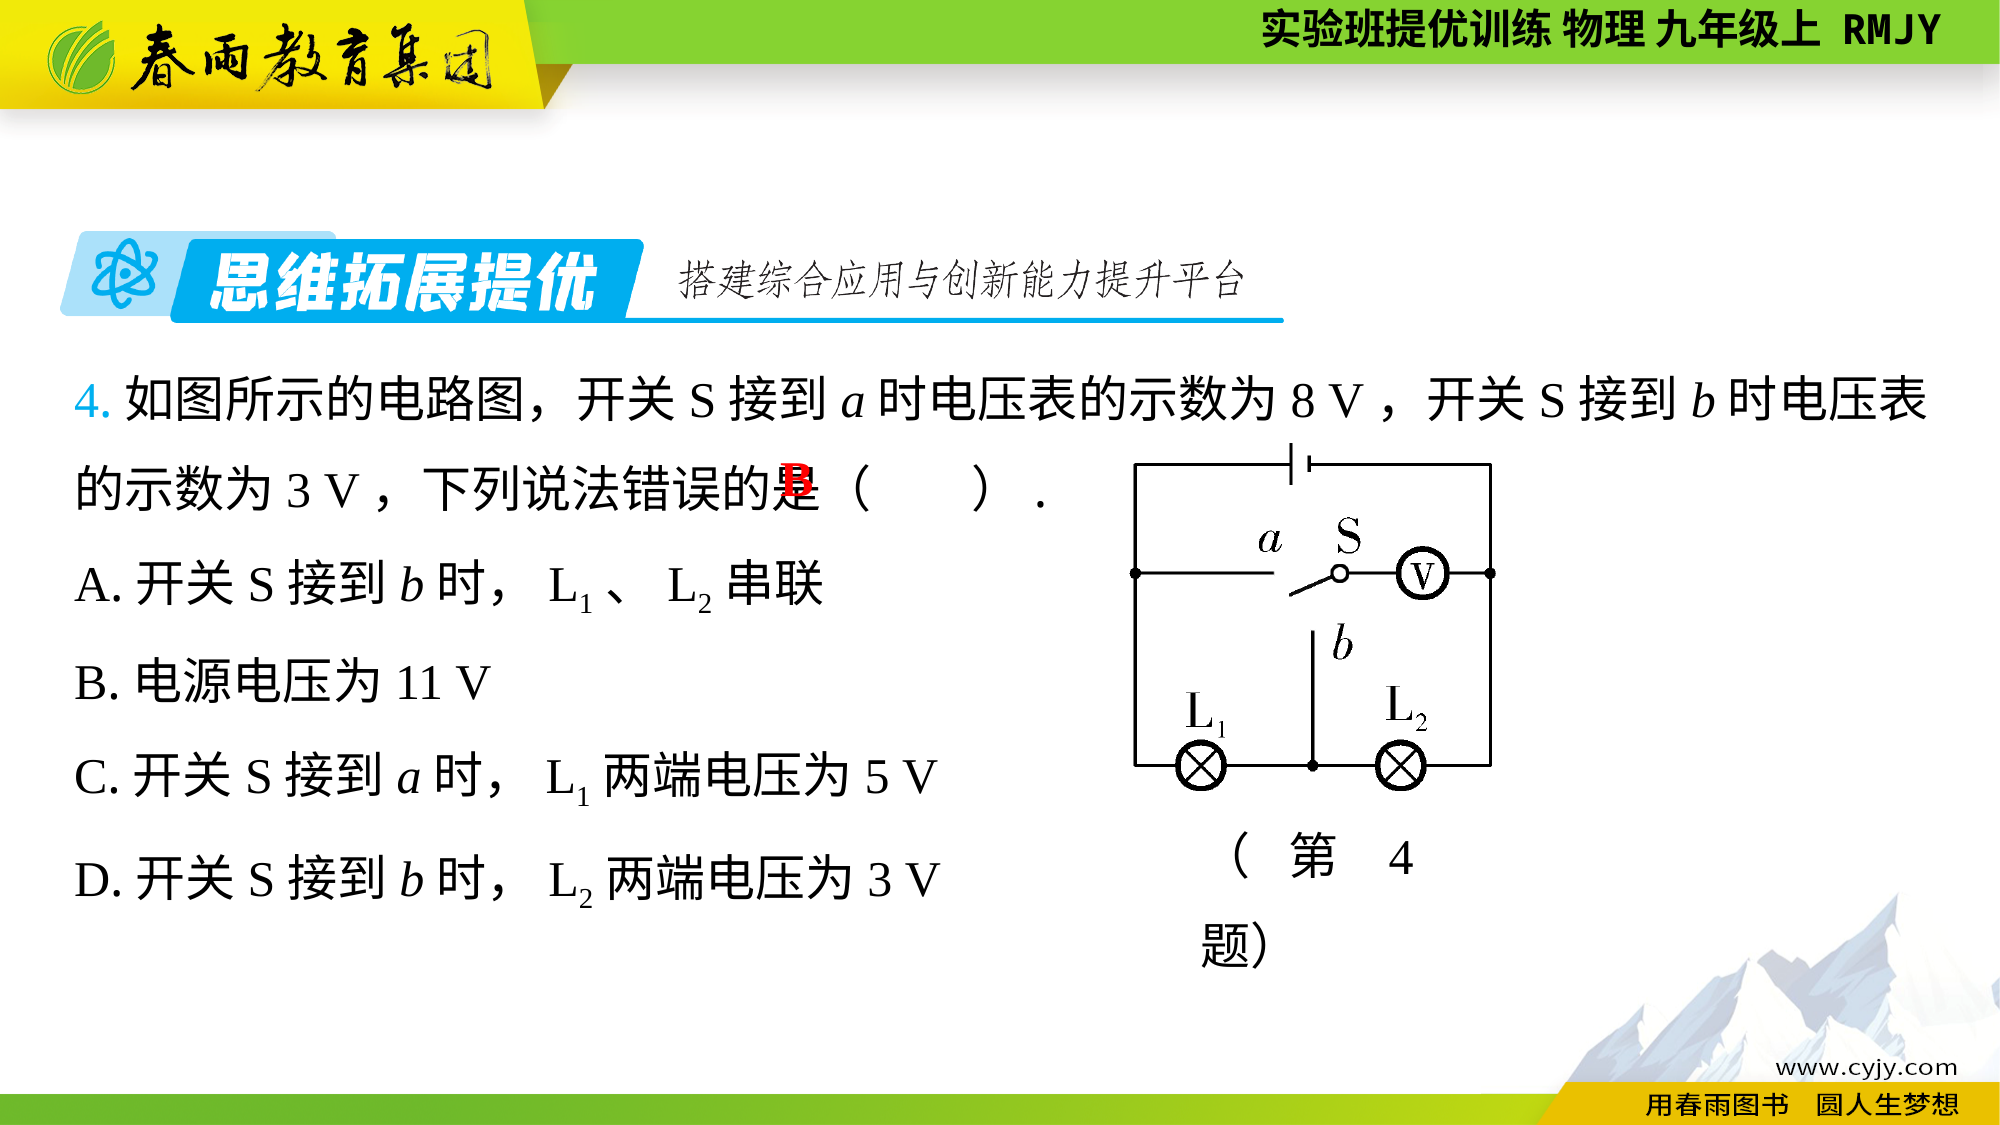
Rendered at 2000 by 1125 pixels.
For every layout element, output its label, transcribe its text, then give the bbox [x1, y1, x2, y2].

text_box （第4题） [1185, 799, 1441, 892]
picture [0, 0, 2000, 1125]
text_box B [765, 438, 829, 514]
list 4.如图所示的电路图，开关S接到a时电压表的示数为8 V，开关S接到b时电压表的示数为3 V，下列说法错误的是（ ）. A.开关S接到b时，L1、L2串联 B.电源电压为11 V C.开关S接到a时，L1两端电压为5 V D.开关S接到b时，L2两端电压为3 V [59, 329, 1944, 879]
